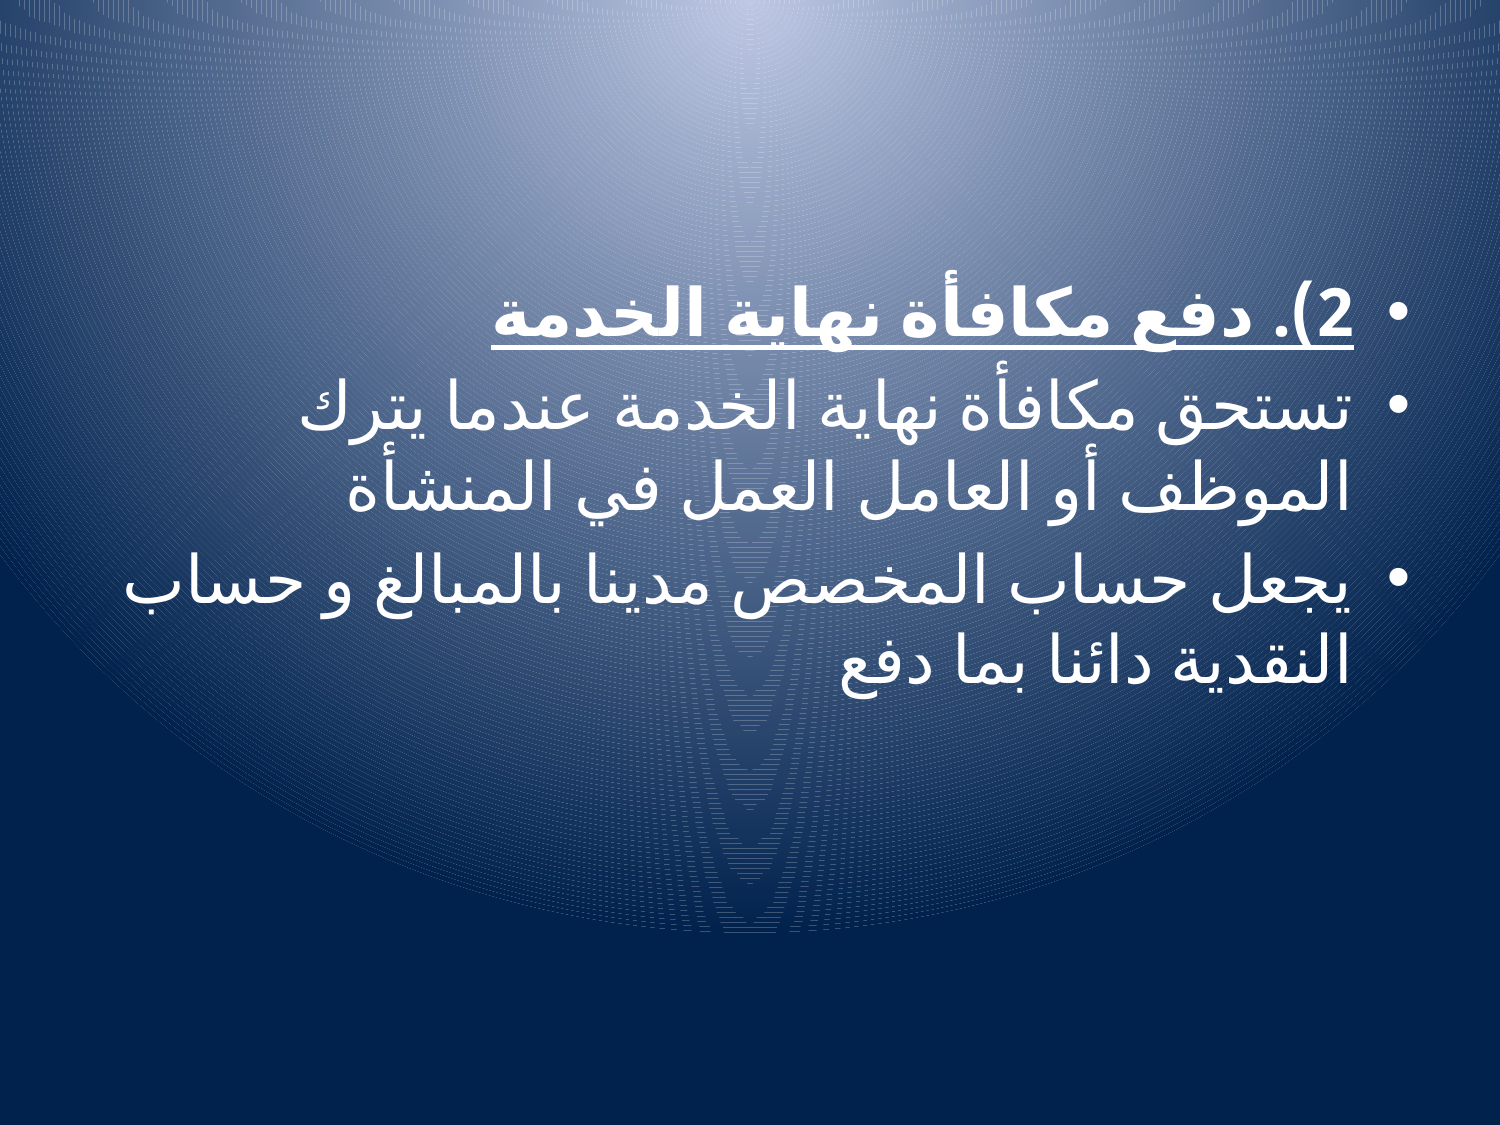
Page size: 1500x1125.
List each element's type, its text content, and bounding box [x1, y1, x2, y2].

list 2). دفع مكافأة نهاية الخدمة تستحق مكافأة نهاية الخدمة عندما يترك الموظف أو العامل العمل في المنشأة يجعل حساب المخصص مدينا بالمبالغ و حساب النقدية دائنا بما دفع [75, 262, 1425, 1005]
